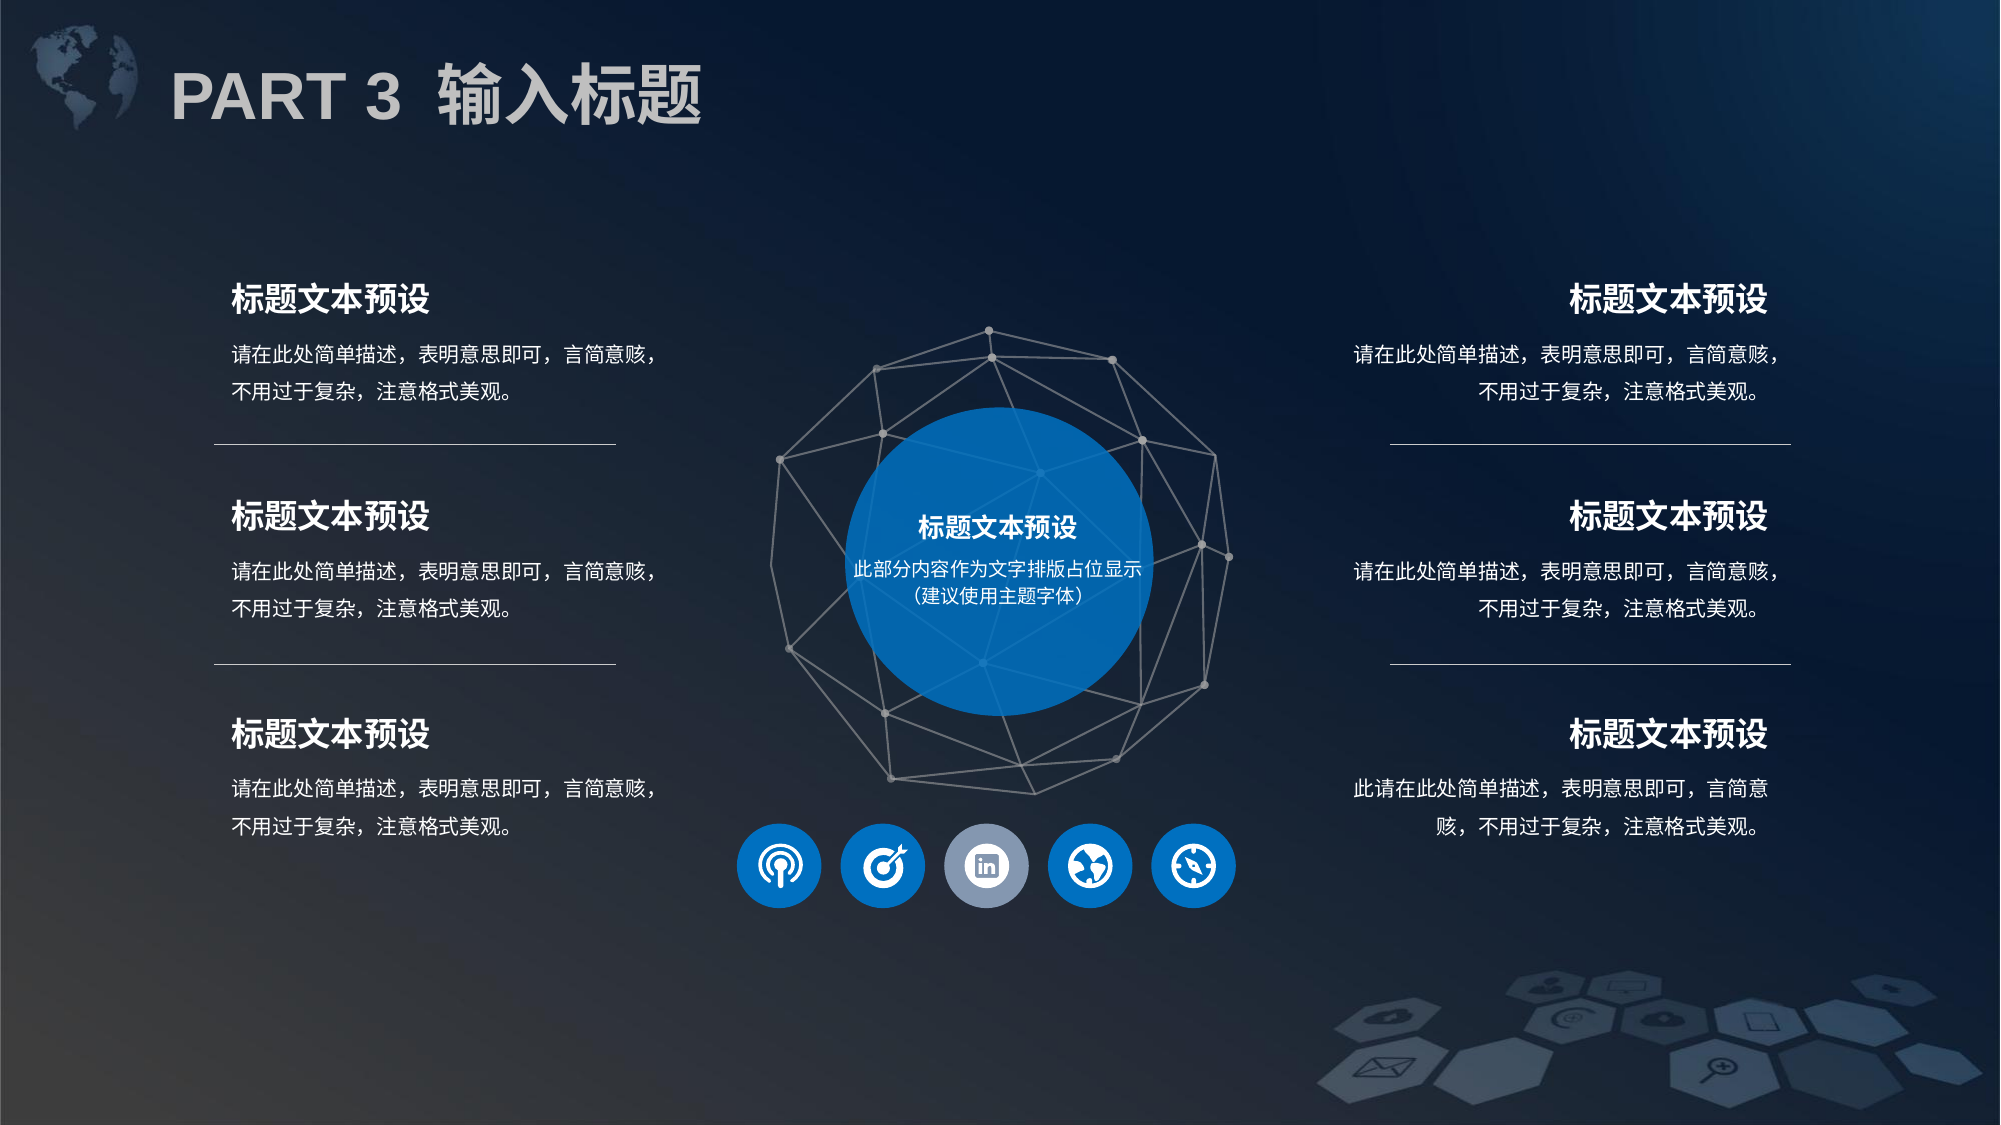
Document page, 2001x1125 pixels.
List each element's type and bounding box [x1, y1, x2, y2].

text_box [1340, 495, 1769, 630]
text_box [231, 278, 660, 413]
text_box [231, 712, 660, 847]
text_box [231, 495, 660, 630]
text_box [1340, 278, 1769, 413]
text_box [1340, 712, 1769, 847]
picture [0, 0, 2000, 1125]
